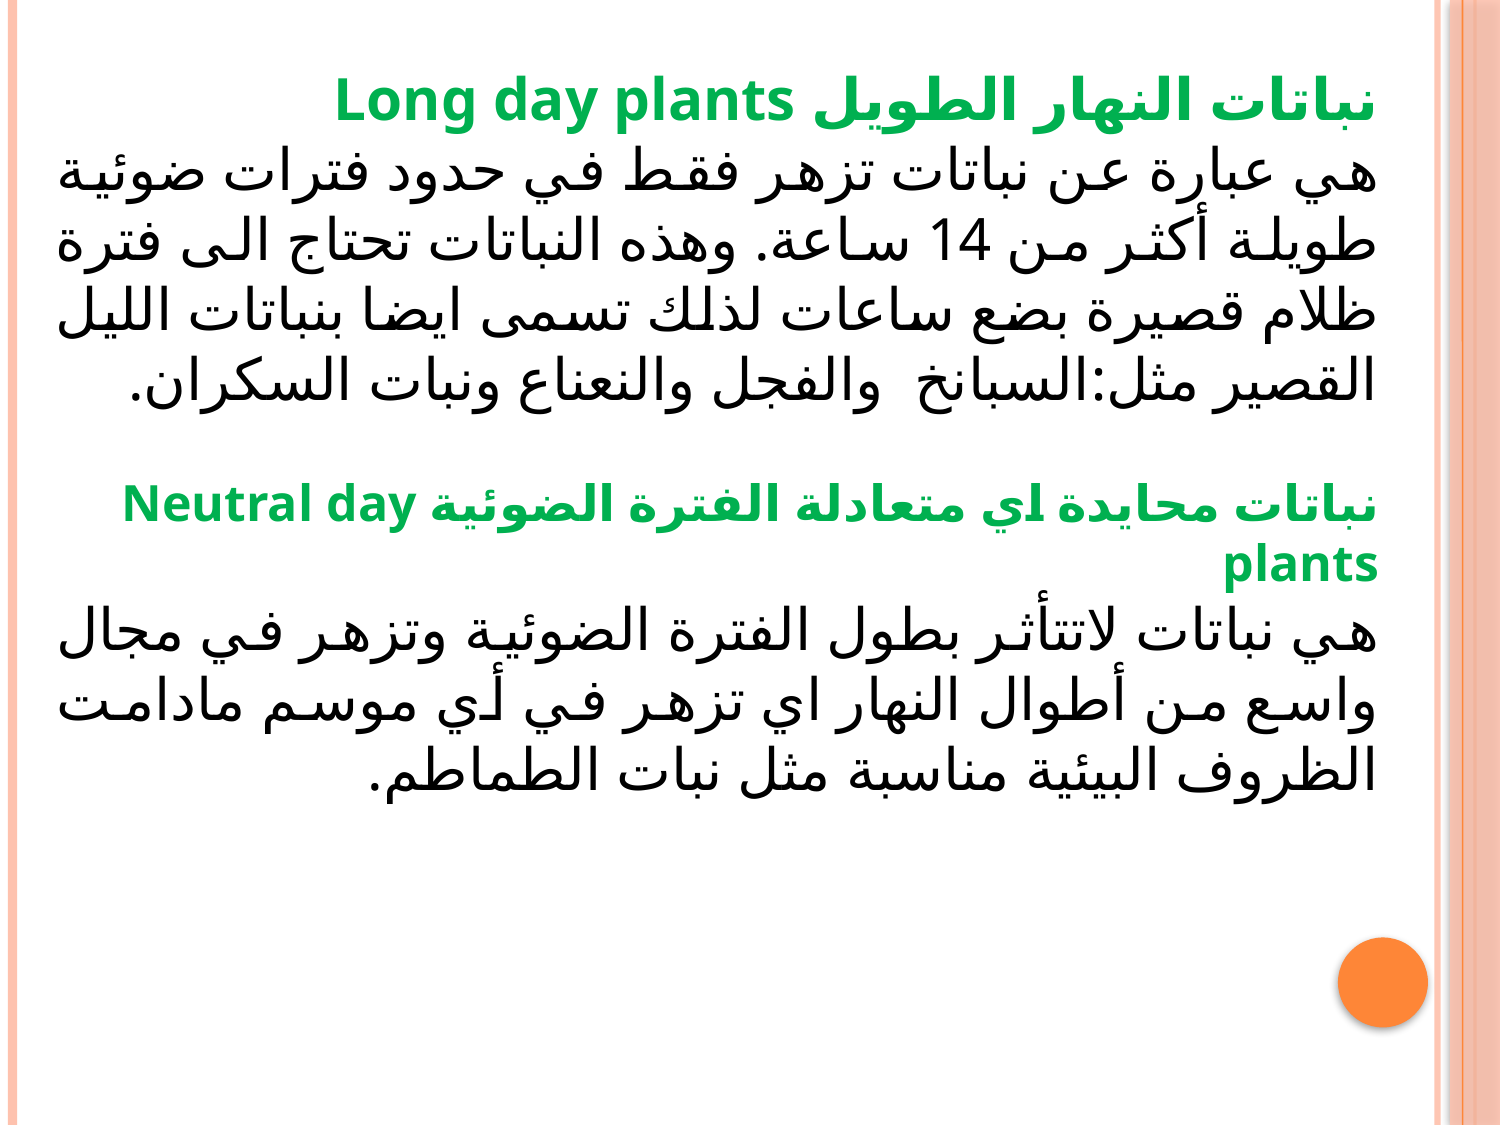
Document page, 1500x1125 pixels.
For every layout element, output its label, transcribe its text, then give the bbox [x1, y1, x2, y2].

text_box نباتات النهار الطويل Long day plants هي عبارة عن نباتات تزهر فقط في حدود فترات ضوئية طويلة أكثر من 14 ساعة. وهذه النباتات تحتاج الى فترة ظلام قصيرة بضع ساعات لذلك تسمى ايضا بنباتات الليل القصير مثل:السبانخ والفجل والنعناع ونبات السكران. نباتات محايدة اي متعادلة الفترة الضوئية Neutral day plants هي نباتات لاتتأثر بطول الفترة الضوئية وتزهر في مجال واسع من أطوال النهار اي تزهر في أي موسم مادامت الظروف البيئية مناسبة مثل نبات الطماطم. [41, 54, 1394, 880]
